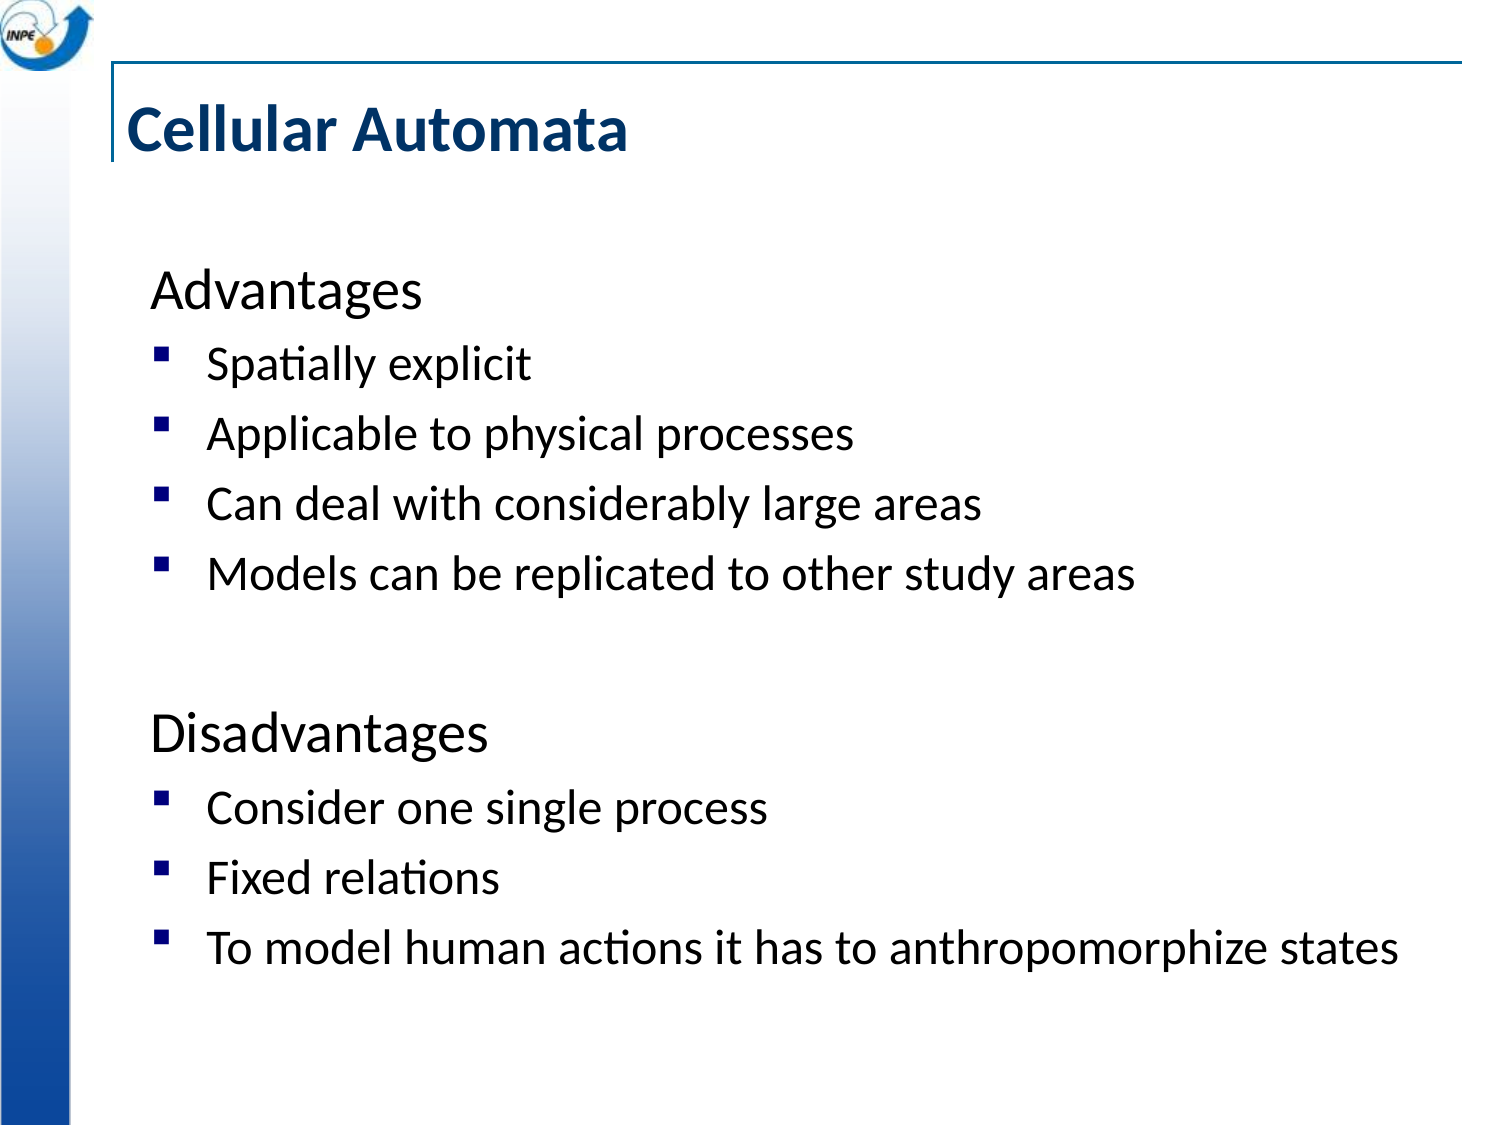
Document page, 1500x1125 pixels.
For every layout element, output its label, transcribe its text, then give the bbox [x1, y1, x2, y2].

title Cellular Automata [112, 62, 1450, 188]
picture [0, 0, 94, 1125]
text_box Advantages Spatially explicit Applicable to physical processes Can deal with considerably large areas Models can be replicated to other study areas Disadvantages Consider one single process Fixed relations To model human actions it has to anthropomorphize states [135, 243, 1495, 1071]
